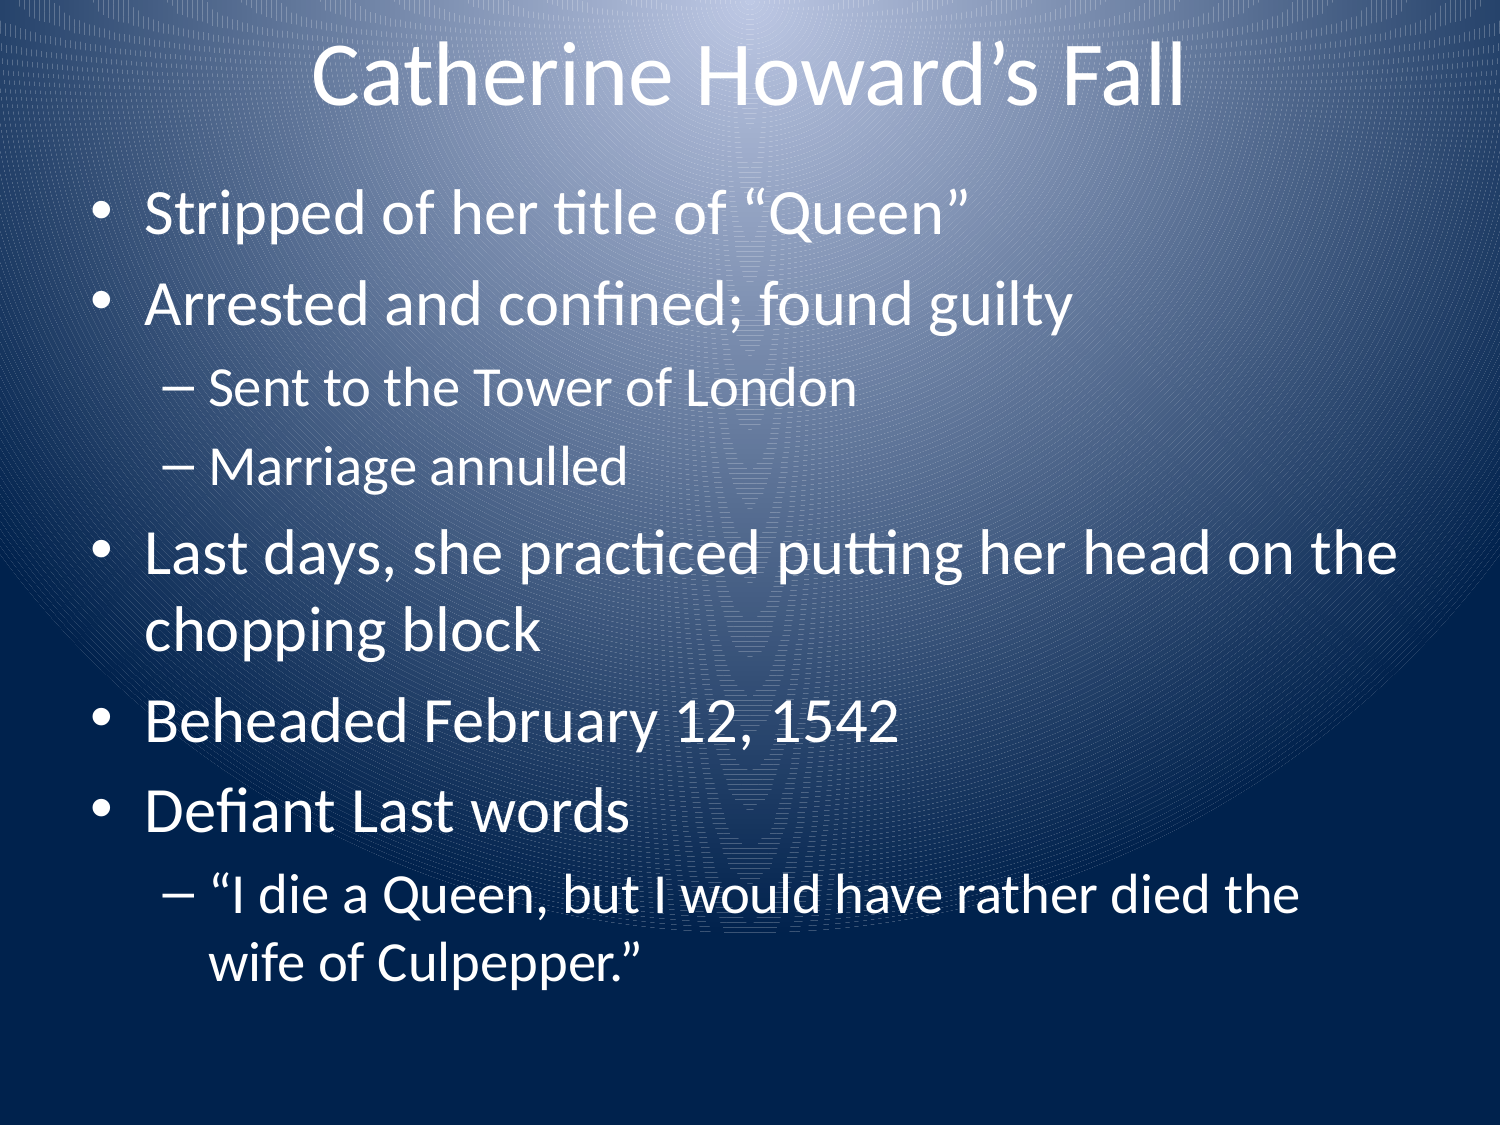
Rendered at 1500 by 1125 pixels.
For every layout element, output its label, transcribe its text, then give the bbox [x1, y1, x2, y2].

list Stripped of her title of “Queen” Arrested and confined; found guilty Sent to the Tower of London Marriage annulled Last days, she practiced putting her head on the chopping block Beheaded February 12, 1542 Defiant Last words “I die a Queen, but I would have rather died the wife of Culpepper.” [75, 162, 1425, 1005]
title Catherine Howard’s Fall [75, 0, 1425, 162]
